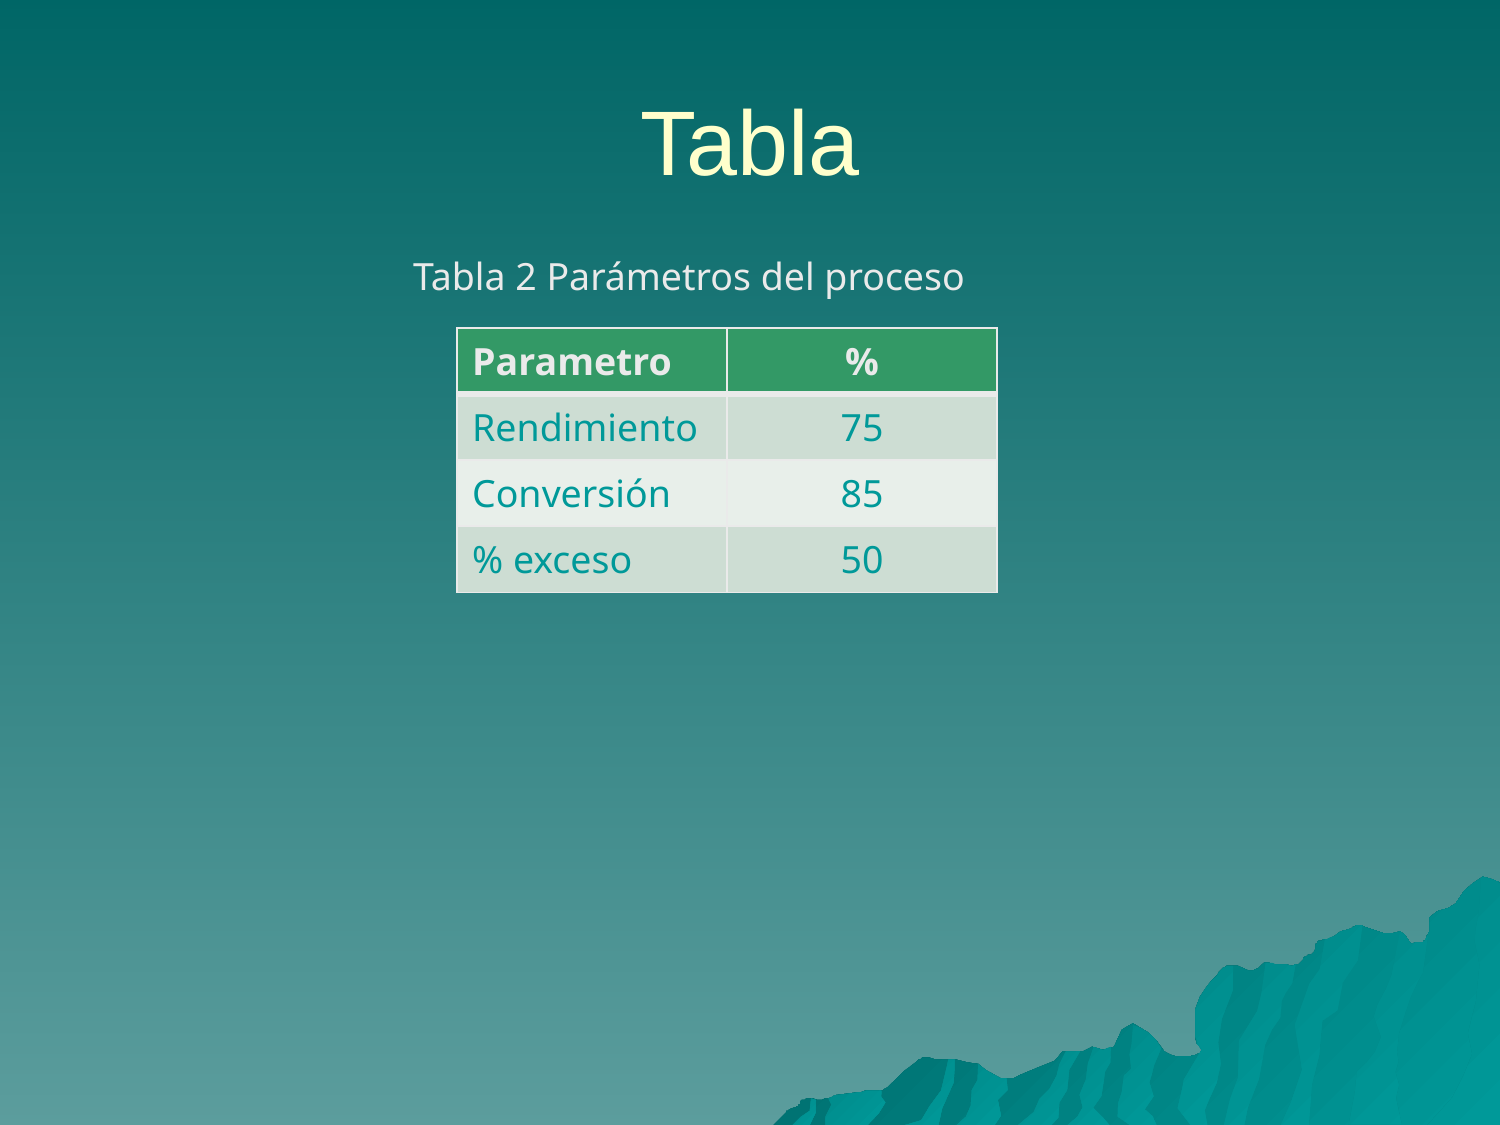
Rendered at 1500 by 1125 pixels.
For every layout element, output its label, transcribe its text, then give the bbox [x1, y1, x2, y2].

table_cell 50 [728, 527, 996, 592]
table_cell % exceso [458, 527, 726, 592]
table_cell Conversión [458, 461, 726, 525]
table_cell Rendimiento [458, 397, 726, 459]
table_header Parametro [458, 329, 726, 391]
table_cell 85 [728, 461, 996, 525]
table_header % [728, 329, 996, 391]
text_box Tabla 2 Parámetros del proceso [398, 246, 1137, 306]
title Tabla [74, 45, 1426, 233]
table_cell 75 [728, 397, 996, 459]
